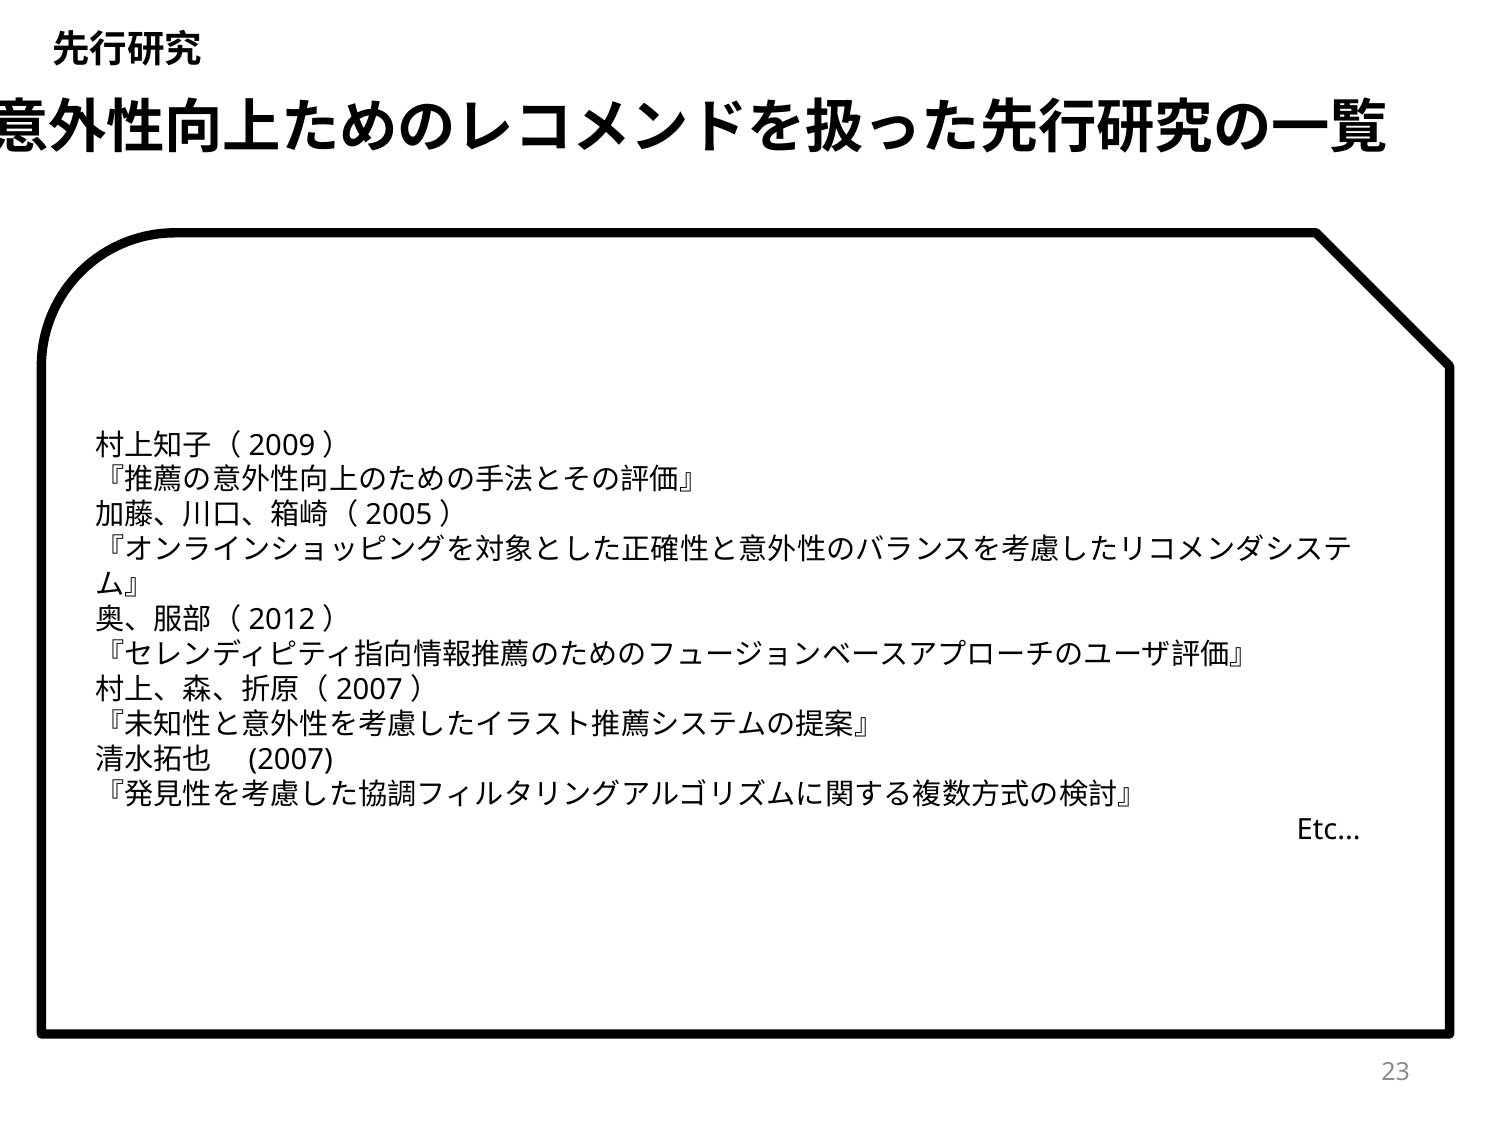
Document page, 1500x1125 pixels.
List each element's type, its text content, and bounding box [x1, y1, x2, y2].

title 意外性向上ためのレコメンドを扱った先行研究の一覧 [0, 56, 1454, 192]
text_box 先行研究 [30, 7, 224, 88]
text_box 村上知子（2009） 『推薦の意外性向上のための手法とその評価』 加藤、川口、箱崎（2005） 『オンラインショッピングを対象とした正確性と意外性のバランスを考慮したリコメンダシステム』 奥、服部（2012） 『セレンディピティ指向情報推薦のためのフュージョンベースアプローチのユーザ評価』 村上、森、折原（2007） 『未知性と意外性を考慮したイラスト推薦システムの提案』 清水拓也 (2007) 『発見性を考慮した協調フィルタリングアルゴリズムに関する複数方式の検討』 Etc... [39, 230, 1452, 1037]
slide_number 23 [1074, 1042, 1425, 1103]
